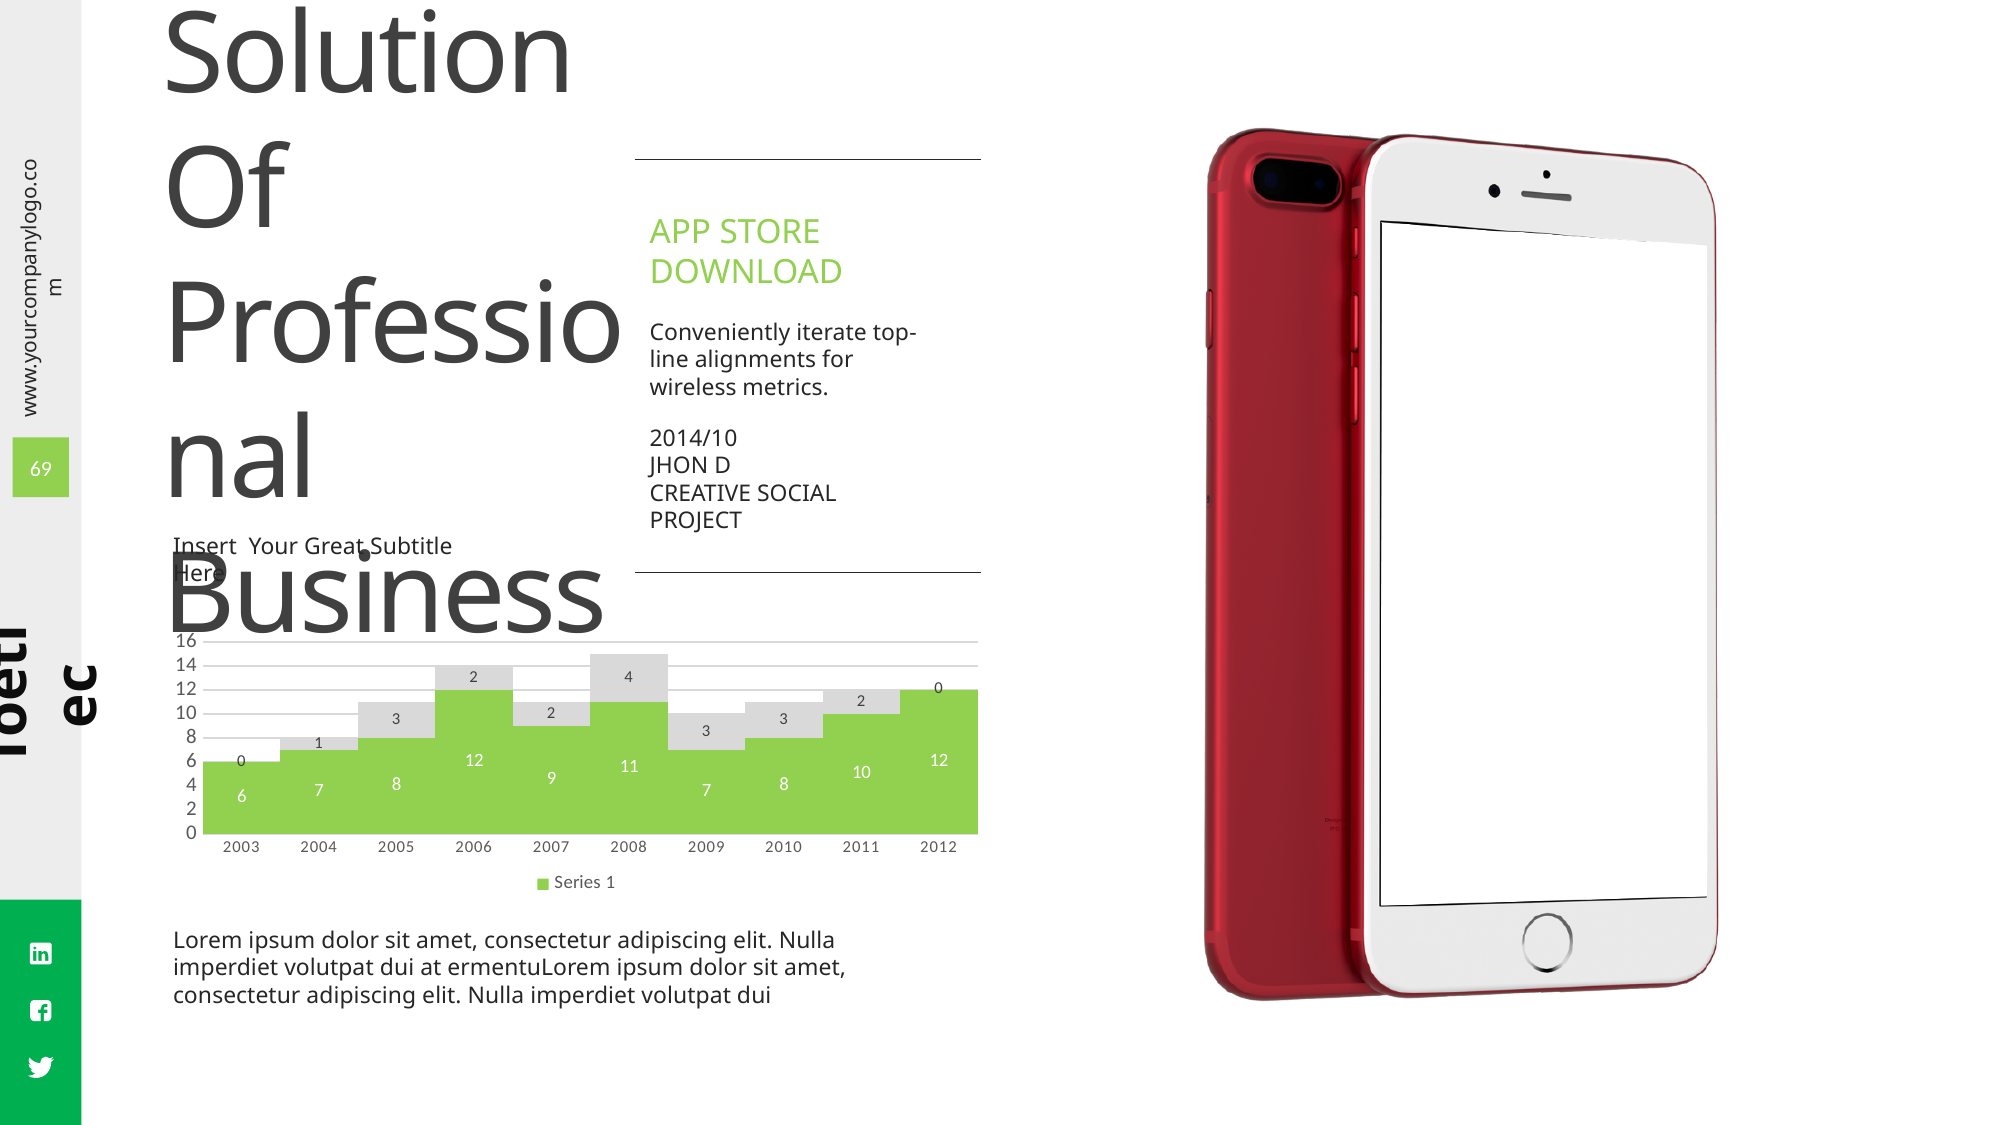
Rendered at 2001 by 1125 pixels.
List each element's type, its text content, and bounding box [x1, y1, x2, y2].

chart [158, 626, 995, 905]
text_box Solution Of Professional Business [147, 116, 677, 519]
text_box Lorem ipsum dolor sit amet, consectetur adipiscing elit. Nulla imperdiet volutpat dui at ermentuLorem ipsum dolor sit amet, consectetur adipiscing elit. Nulla imperdiet volutpat dui [158, 917, 951, 1016]
text_box Insert Your Great Subtitle Here [158, 523, 512, 594]
text_box APP STORE DOWNLOAD Conveniently iterate top-line alignments for wireless metrics. [634, 202, 950, 408]
slide_number 69 [12, 437, 69, 498]
picture [1163, 97, 1764, 1018]
text_box 2014/10 JHON D CREATIVE SOCIAL PROJECT [634, 416, 950, 541]
